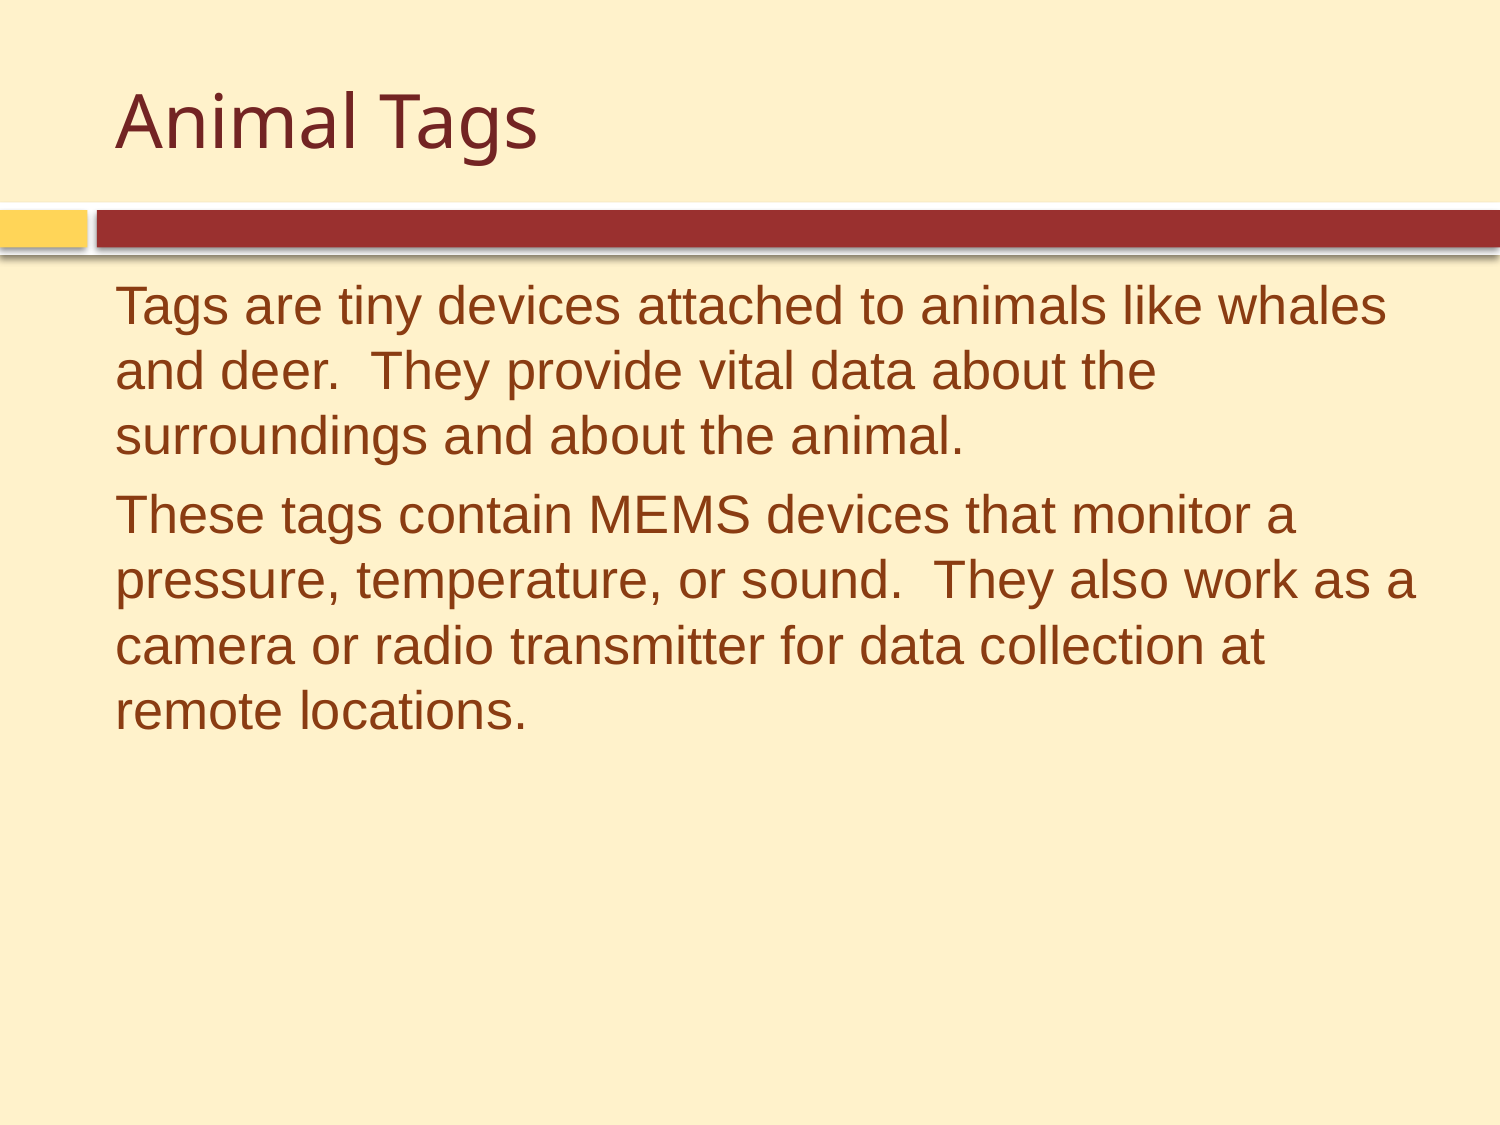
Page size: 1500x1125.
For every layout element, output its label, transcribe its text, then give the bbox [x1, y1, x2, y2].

list Tags are tiny devices attached to animals like whales and deer. They provide vital data about the surroundings and about the animal. These tags contain MEMS devices that monitor a pressure, temperature, or sound. They also work as a camera or radio transmitter for data collection at remote locations. [100, 262, 1438, 1000]
title Animal Tags [100, 37, 1438, 200]
